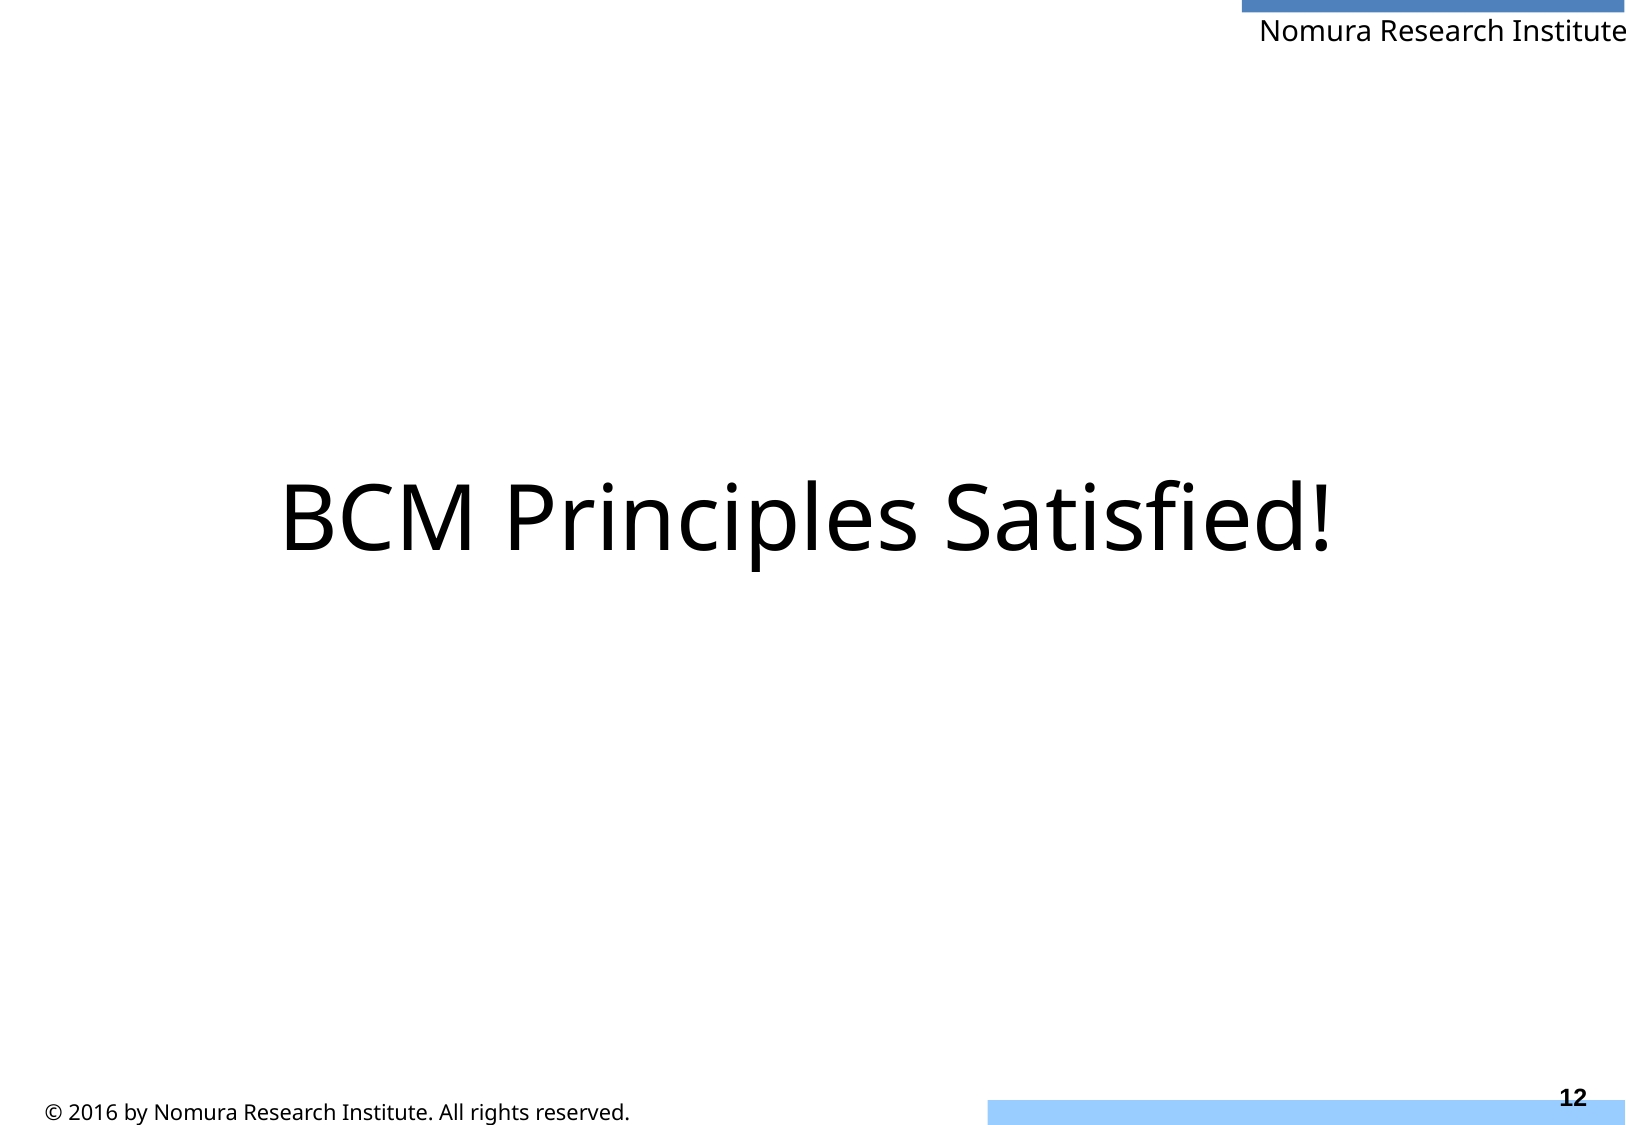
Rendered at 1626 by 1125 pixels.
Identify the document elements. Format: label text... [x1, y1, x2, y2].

slide_number 12 [1479, 1078, 1588, 1116]
title BCM Principles Satisfied! [31, 361, 1583, 674]
